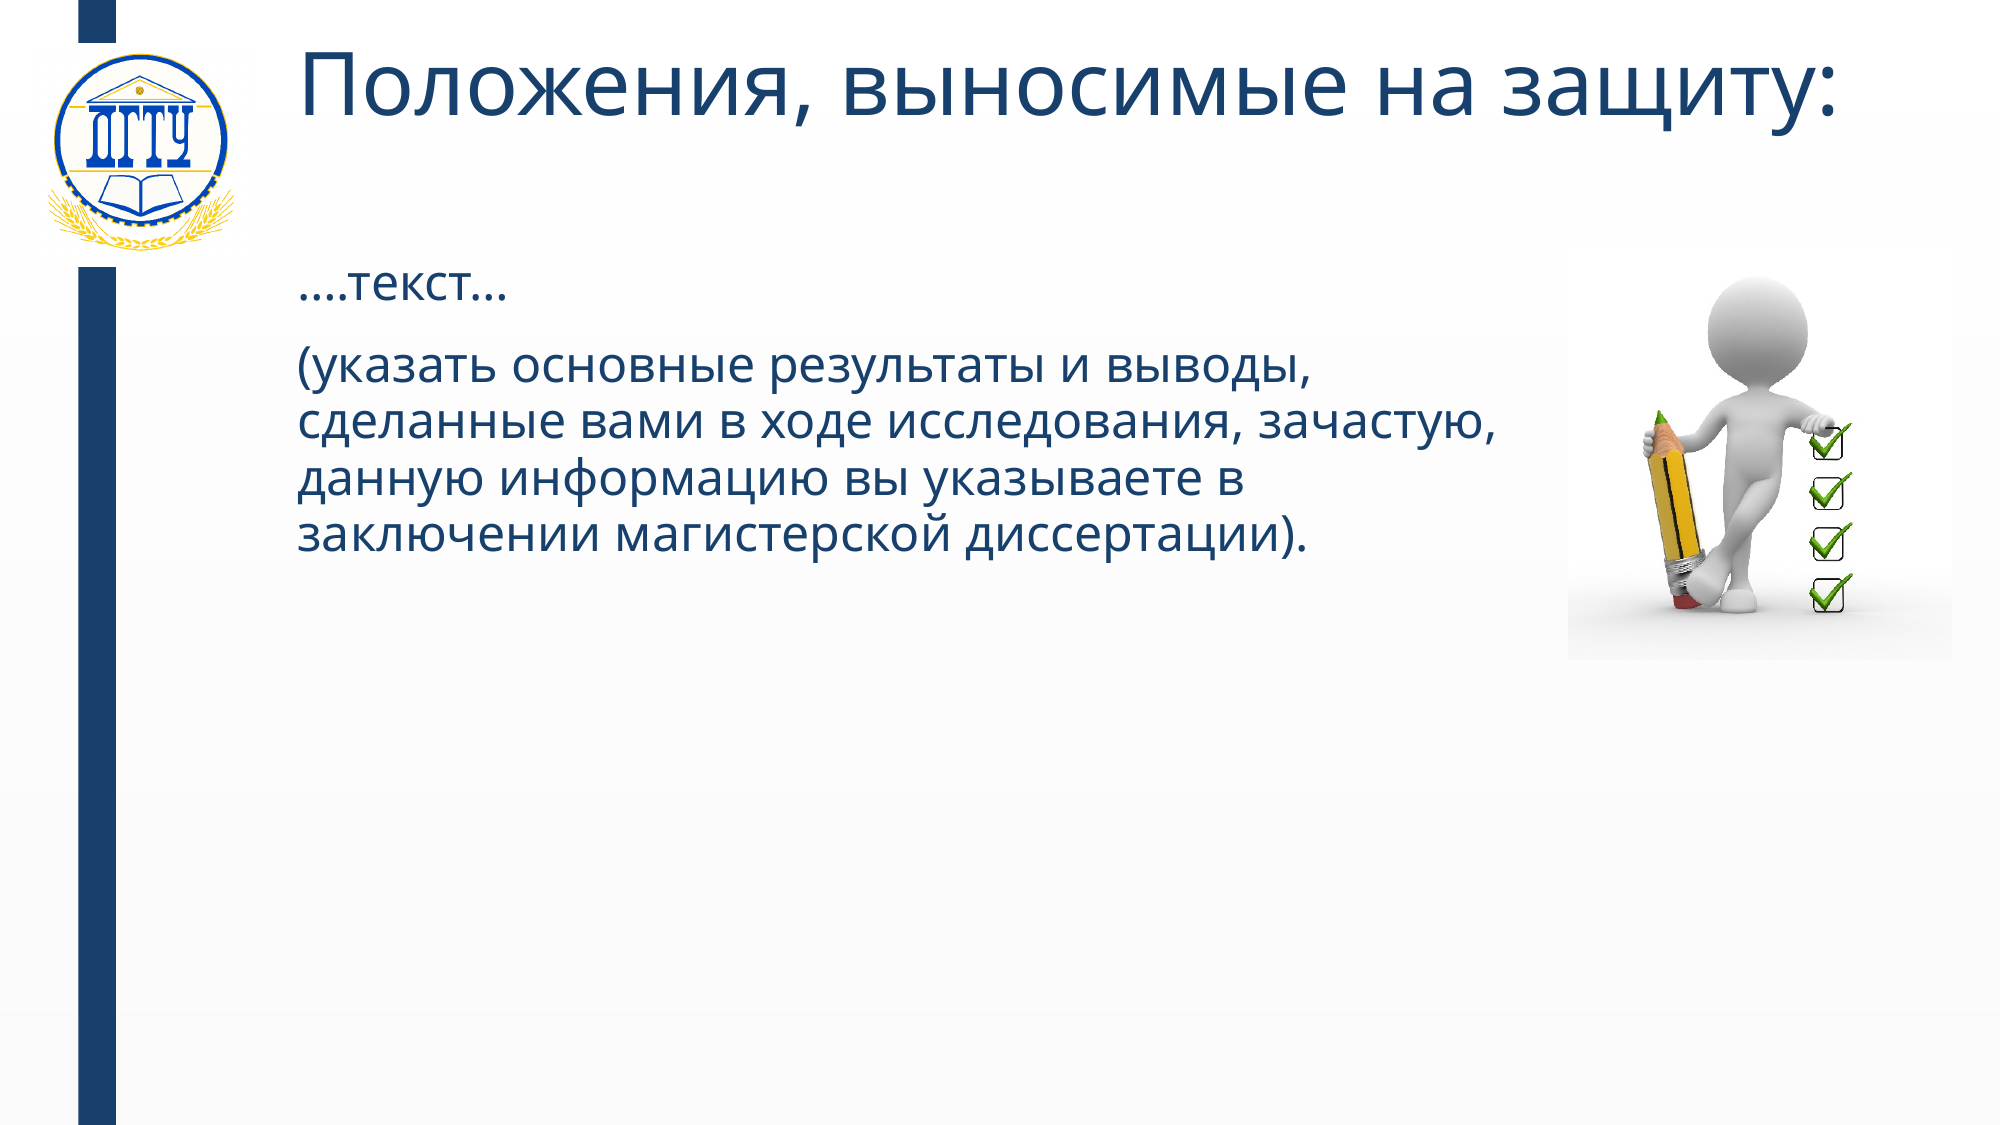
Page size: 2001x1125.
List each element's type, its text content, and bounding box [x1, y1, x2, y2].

list ….текст… (указать основные результаты и выводы, сделанные вами в ходе исследования, зачастую, данную информацию вы указываете в заключении магистерской диссертации). [282, 248, 1539, 1072]
picture [28, 43, 254, 267]
picture [1568, 245, 1952, 660]
title Положения, выносимые на защиту: [282, 33, 1858, 277]
